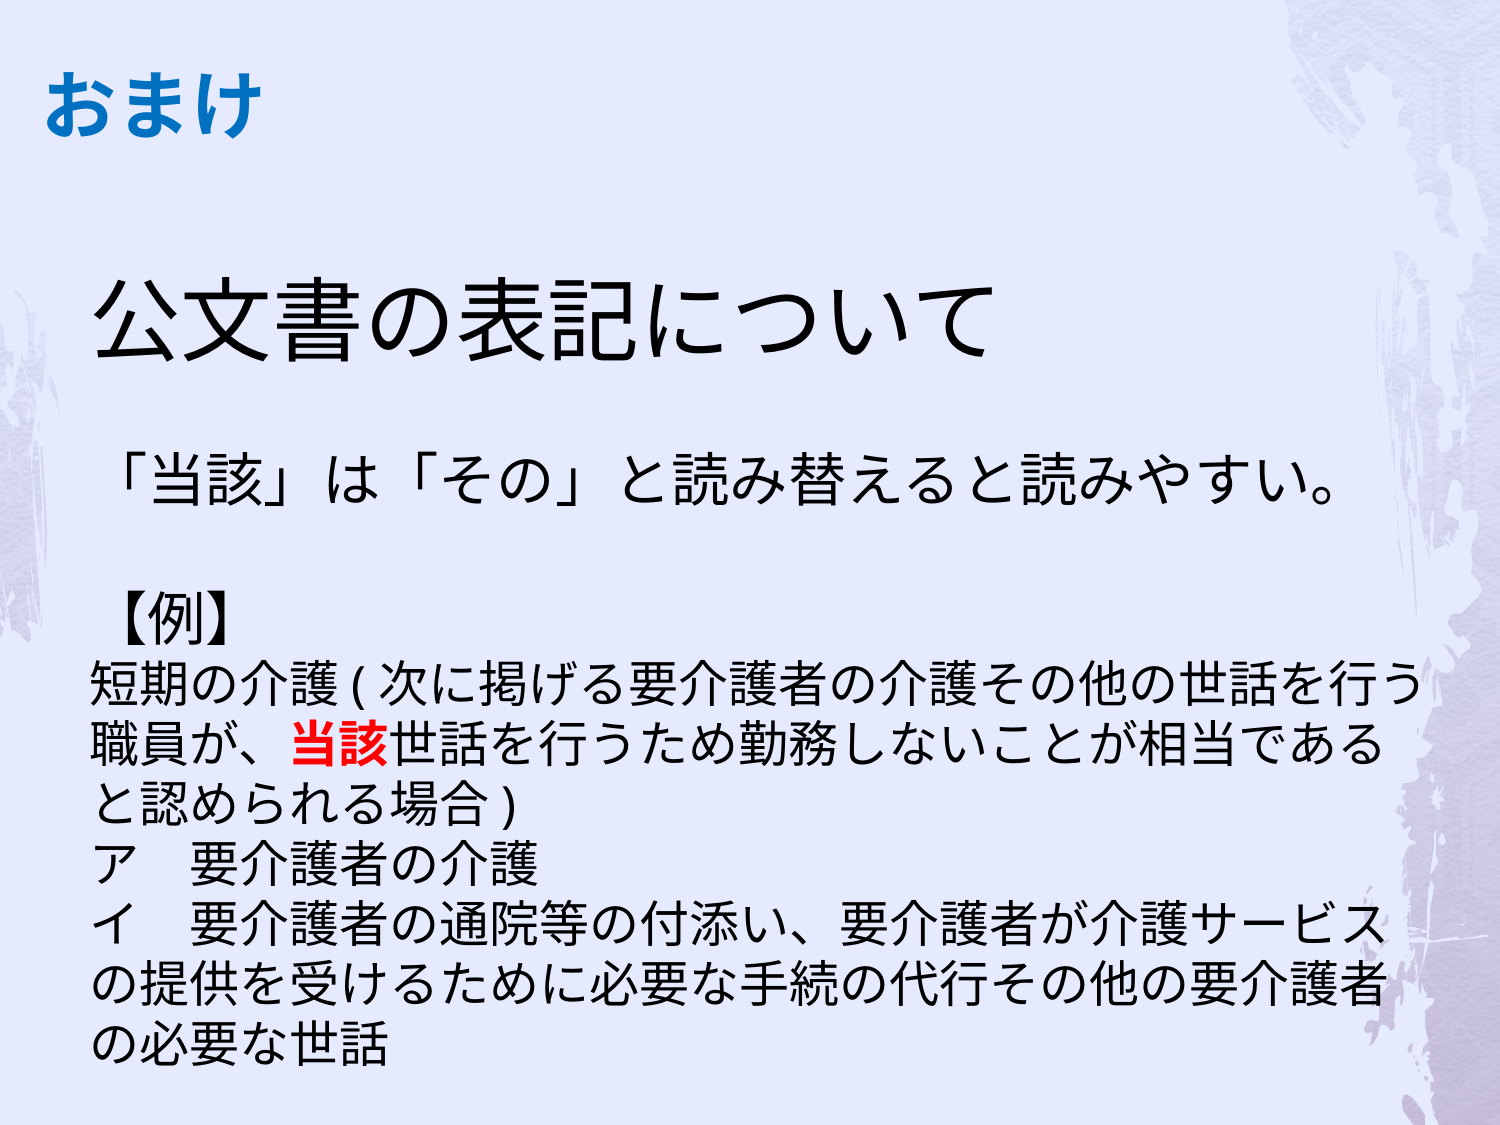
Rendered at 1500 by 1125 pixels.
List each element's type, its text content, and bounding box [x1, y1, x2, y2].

text_box 公文書の表記について 「当該」は「その」と読み替えると読みやすい。 【例】 短期の介護(次に掲げる要介護者の介護その他の世話を行う職員が、当該世話を行うため勤務しないことが相当であると認められる場合) ア 要介護者の介護 イ 要介護者の通院等の付添い、要介護者が介護サービスの提供を受けるために必要な手続の代行その他の要介護者の必要な世話 [74, 255, 1447, 1080]
text_box おまけ [41, 45, 1392, 149]
